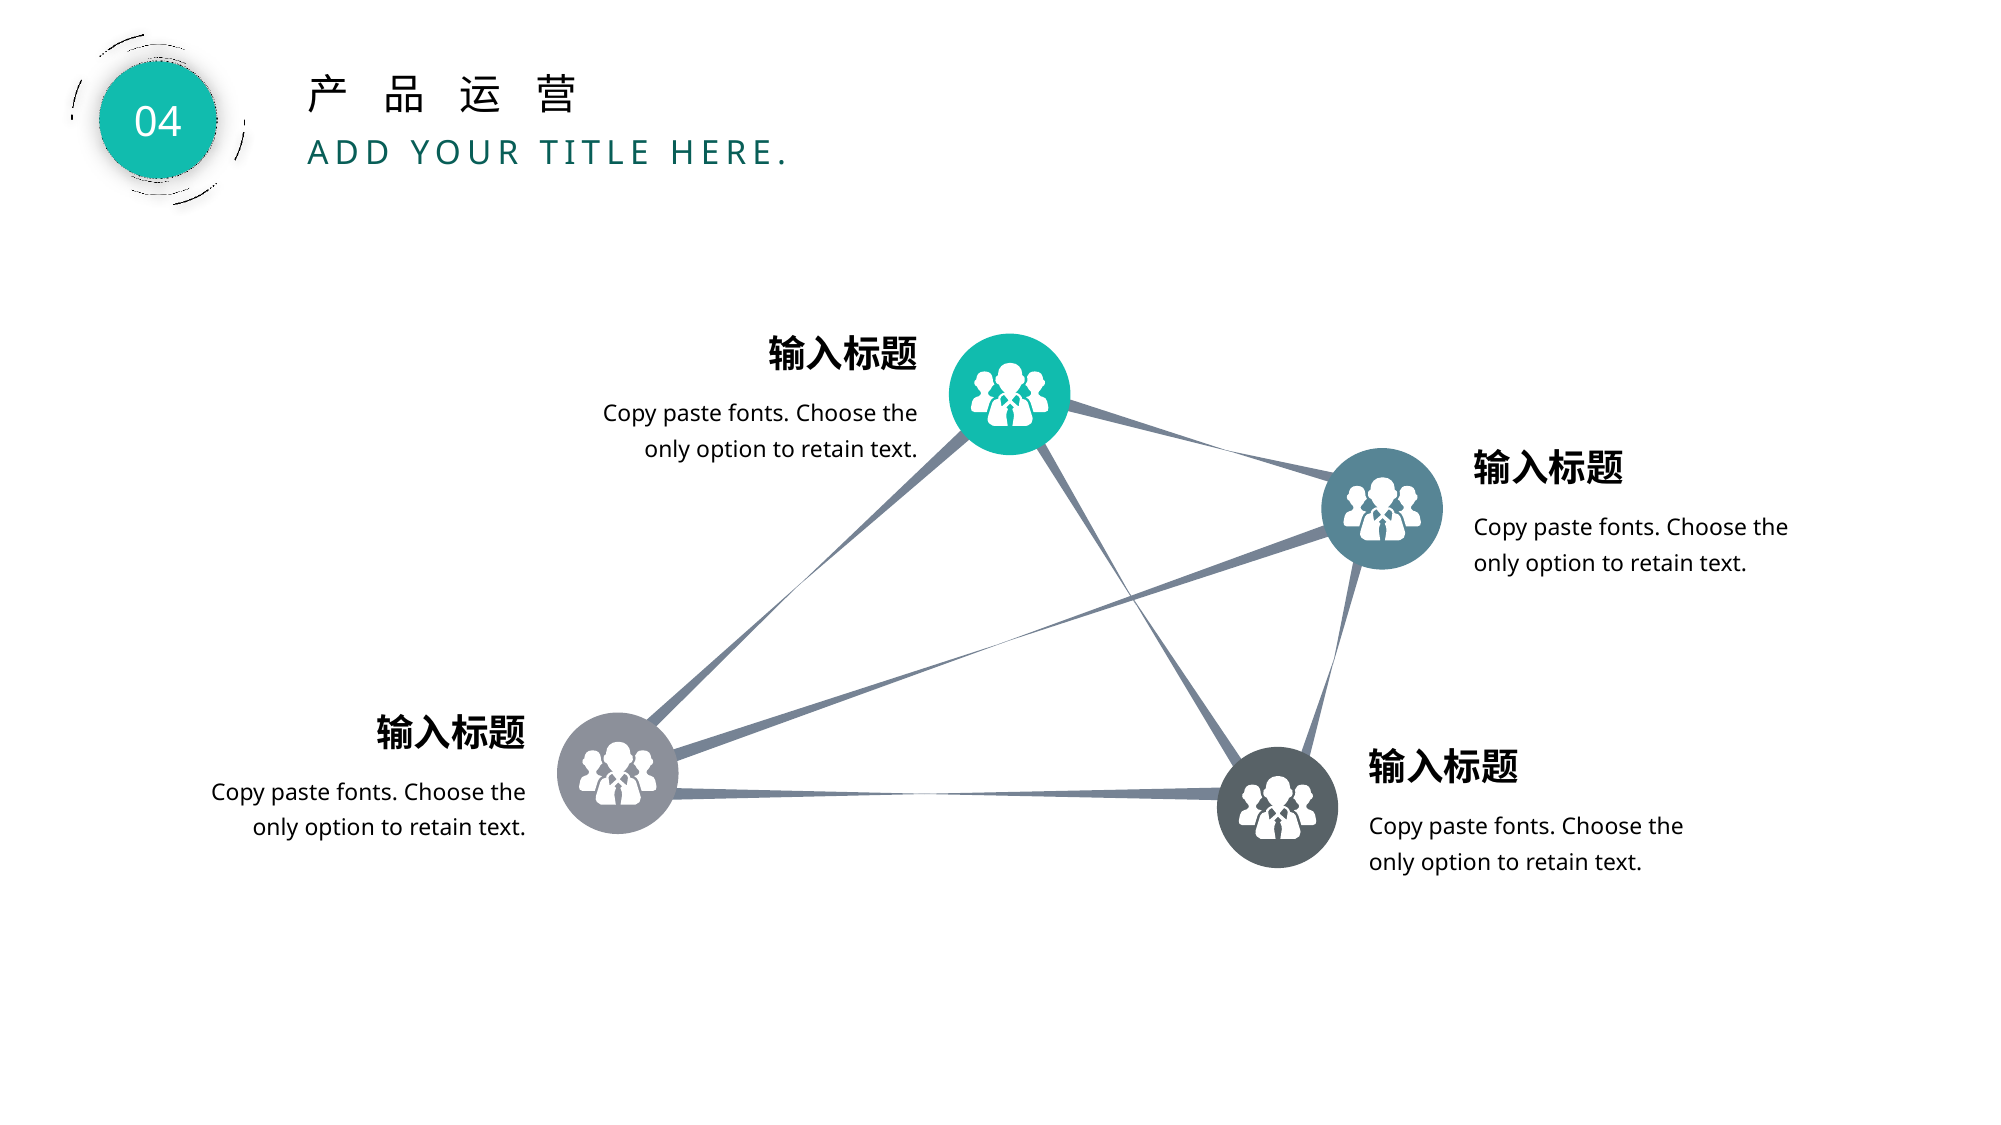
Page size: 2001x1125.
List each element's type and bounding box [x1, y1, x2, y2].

text_box [71, 34, 934, 205]
text_box [195, 318, 1805, 888]
